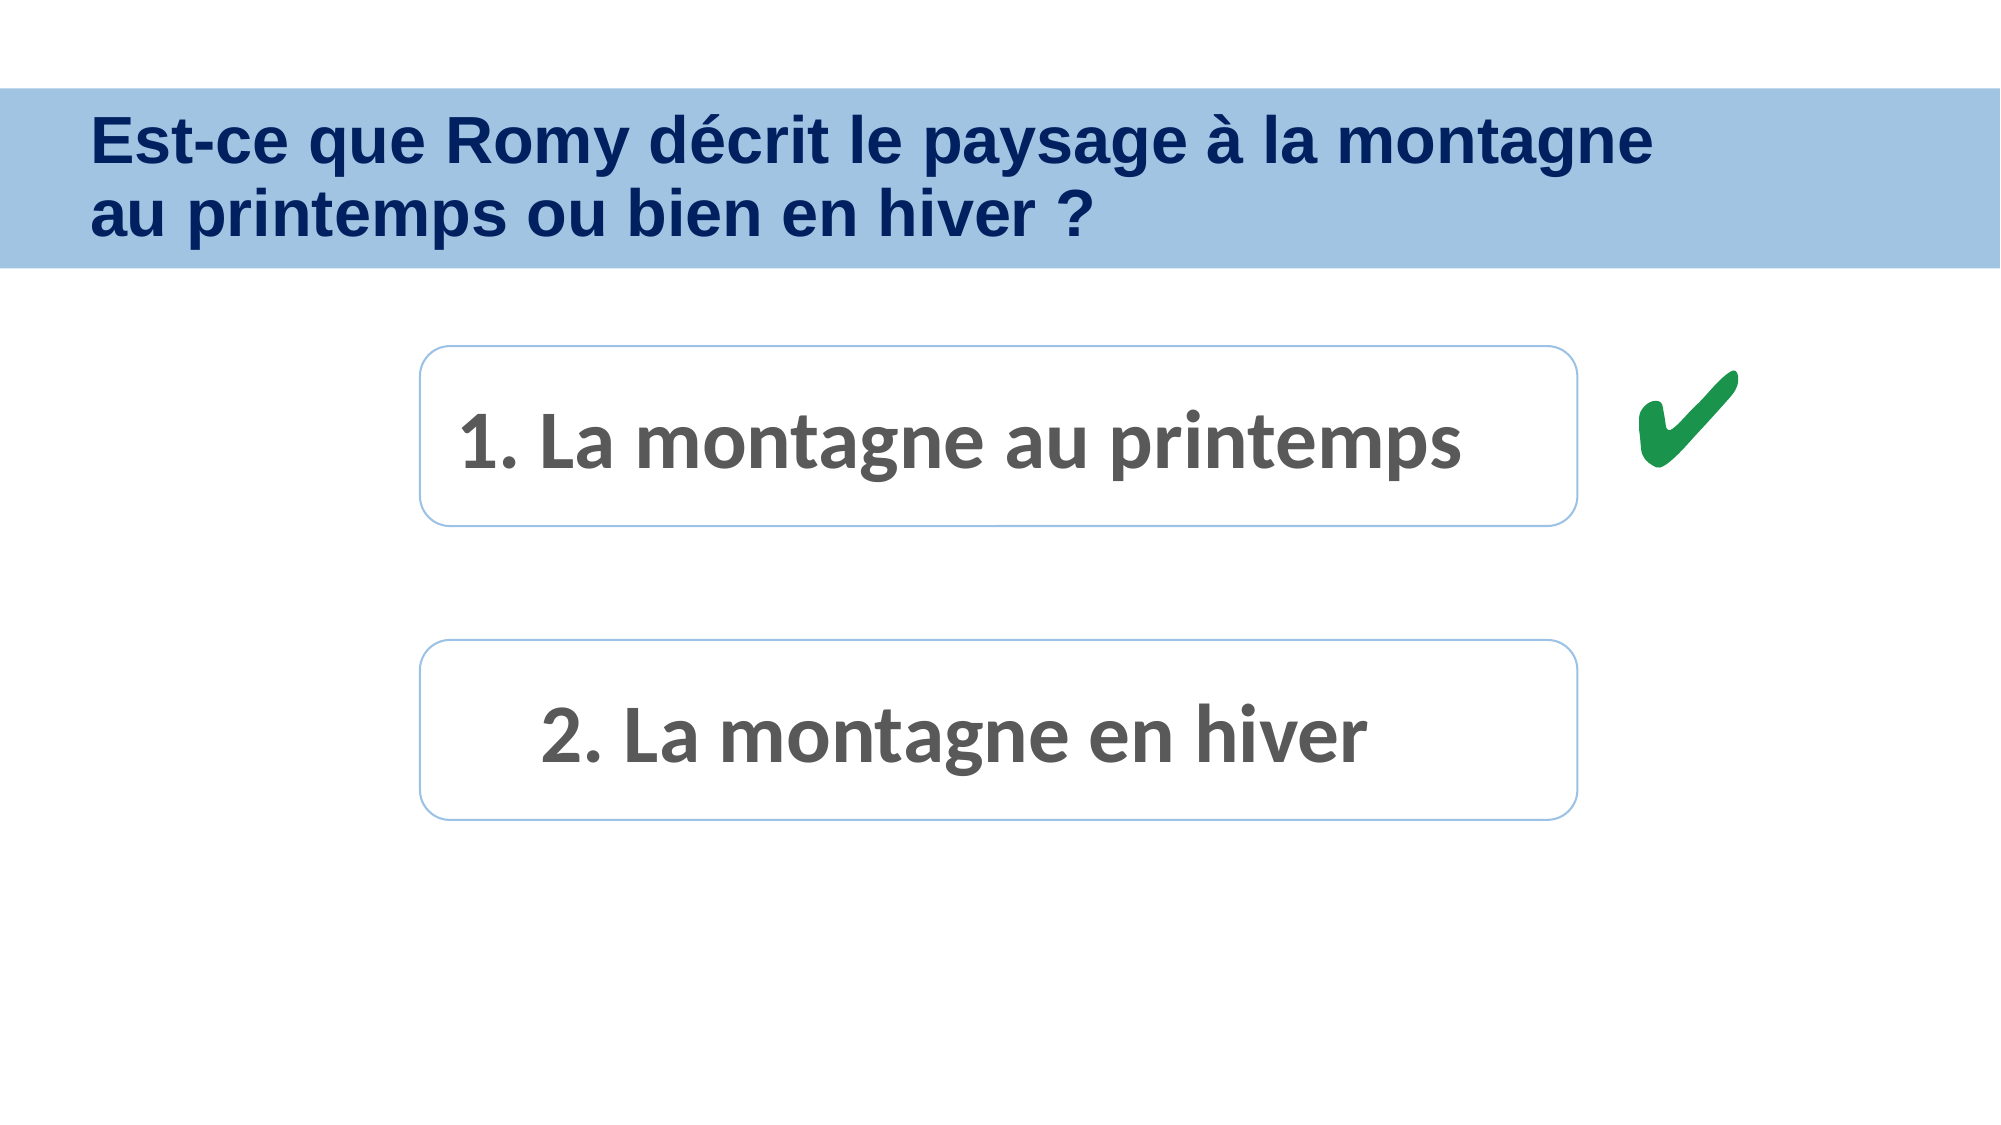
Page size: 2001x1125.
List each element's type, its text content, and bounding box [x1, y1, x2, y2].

text_box [419, 346, 1578, 527]
text_box [1639, 370, 1739, 468]
list Est-ce que Romy décrit le paysage à la montagne au printemps ou bien en hiver ? [0, 88, 2000, 269]
text_box [419, 639, 1578, 820]
